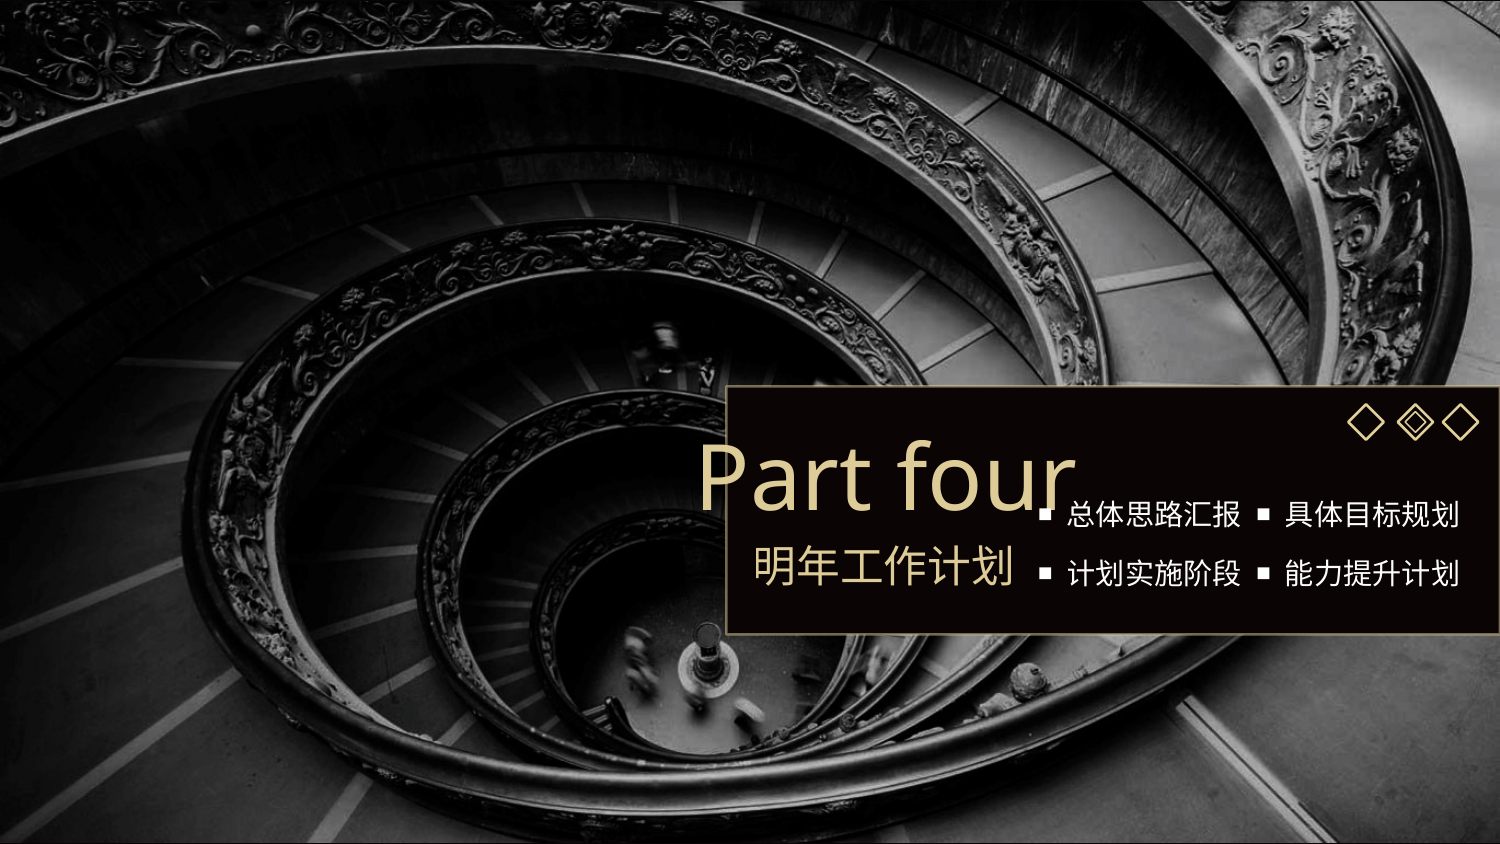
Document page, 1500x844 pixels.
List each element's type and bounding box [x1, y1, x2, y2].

text_box [1039, 548, 1253, 599]
text_box [1348, 404, 1479, 440]
picture [0, 1, 1500, 844]
text_box [1039, 488, 1256, 540]
text_box [1257, 547, 1477, 599]
text_box [1257, 488, 1477, 540]
